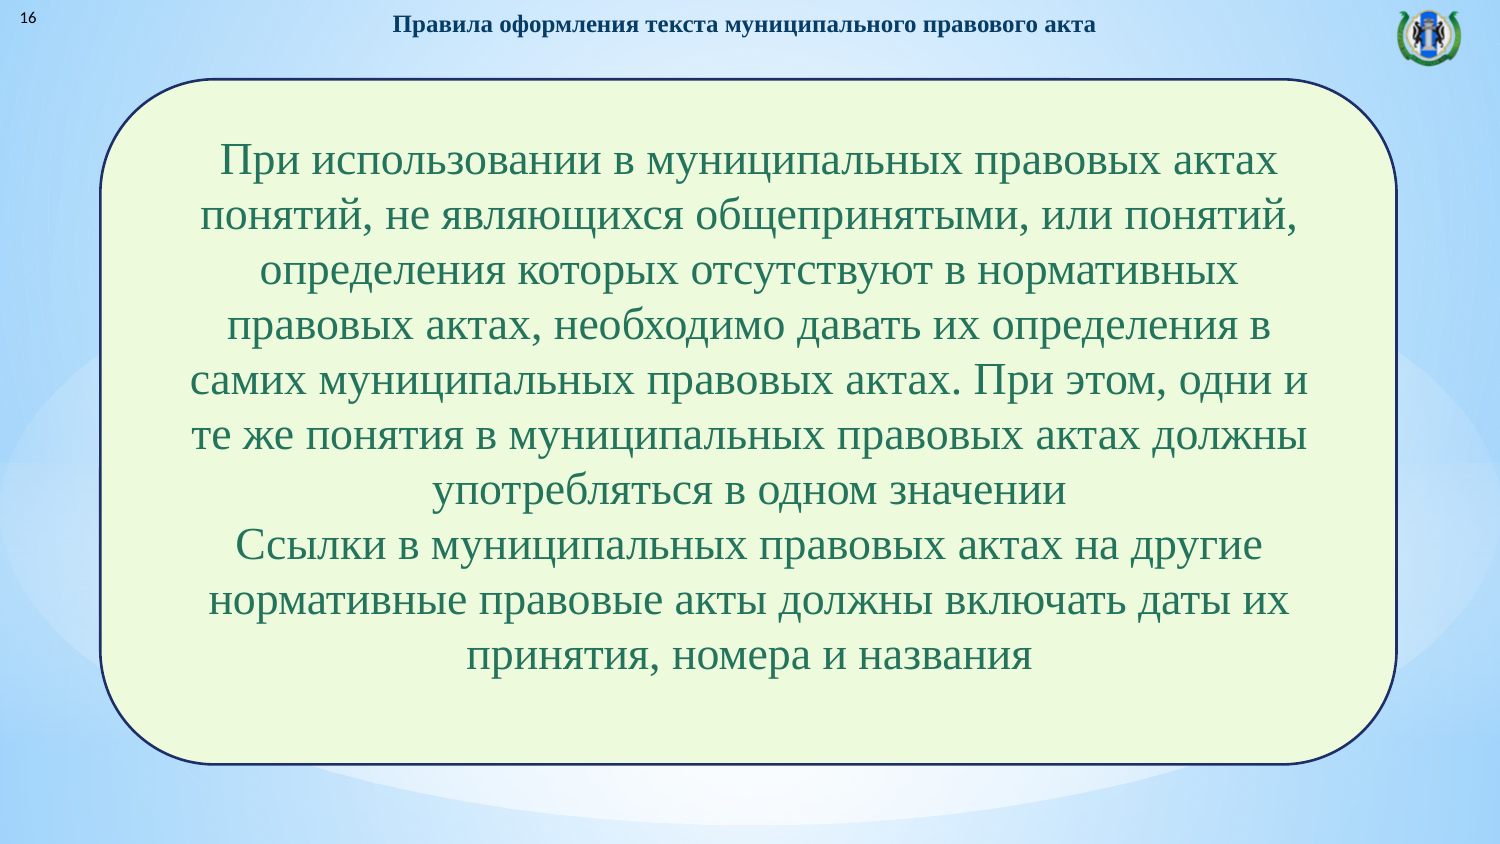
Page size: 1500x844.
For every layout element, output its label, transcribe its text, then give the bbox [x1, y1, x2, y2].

text_box При использовании в муниципальных правовых актах понятий, не являющихся общепринятыми, или понятий, определения которых отсутствуют в нормативных правовых актах, необходимо давать их определения в самих муниципальных правовых актах. При этом, одни и те же понятия в муниципальных правовых актах должны употребляться в одном значении Ссылки в муниципальных правовых актах на другие нормативные правовые акты должны включать даты их принятия, номера и названия [153, 121, 1347, 716]
text_box [98, 77, 1398, 766]
picture [1396, 8, 1462, 67]
text_box Правила оформления текста муниципального правового акта [124, 0, 1366, 45]
slide_number 16 [3, 4, 54, 50]
